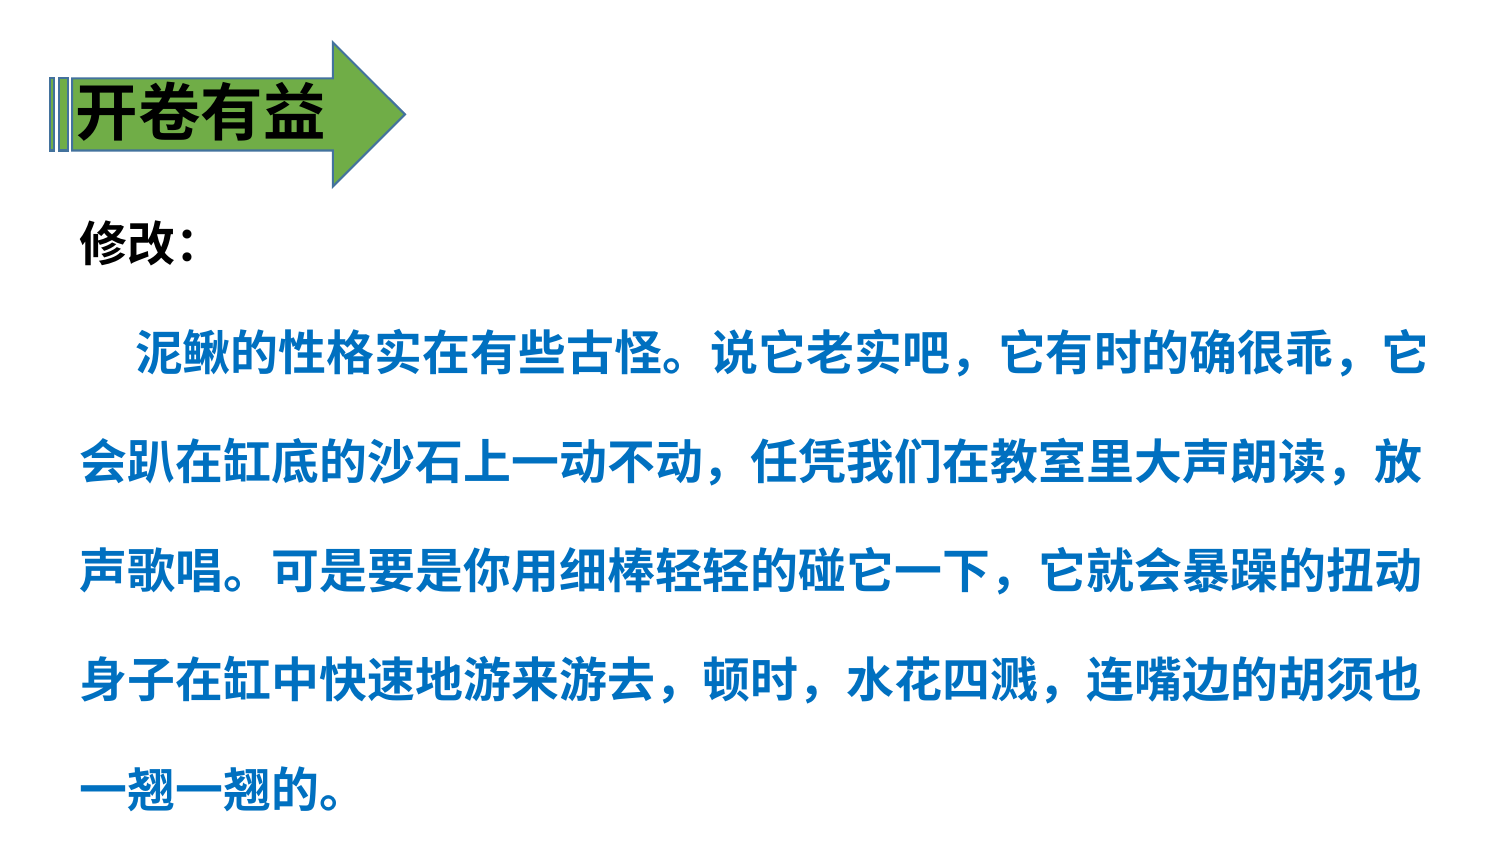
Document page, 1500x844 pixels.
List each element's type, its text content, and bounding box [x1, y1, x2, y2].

text_box [49, 77, 55, 152]
text_box [58, 77, 64, 152]
text_box 修改： 泥鳅的性格实在有些古怪。说它老实吧，它有时的确很乖，它会趴在缸底的沙石上一动不动，任凭我们在教室里大声朗读，放声歌唱。可是要是你用细棒轻轻的碰它一下，它就会暴躁的扭动身子在缸中快速地游来游去，顿时，水花四溅，连嘴边的胡须也一翘一翘的。 [64, 154, 1451, 825]
text_box 开卷有益 [64, 67, 356, 154]
text_box [331, 39, 407, 190]
